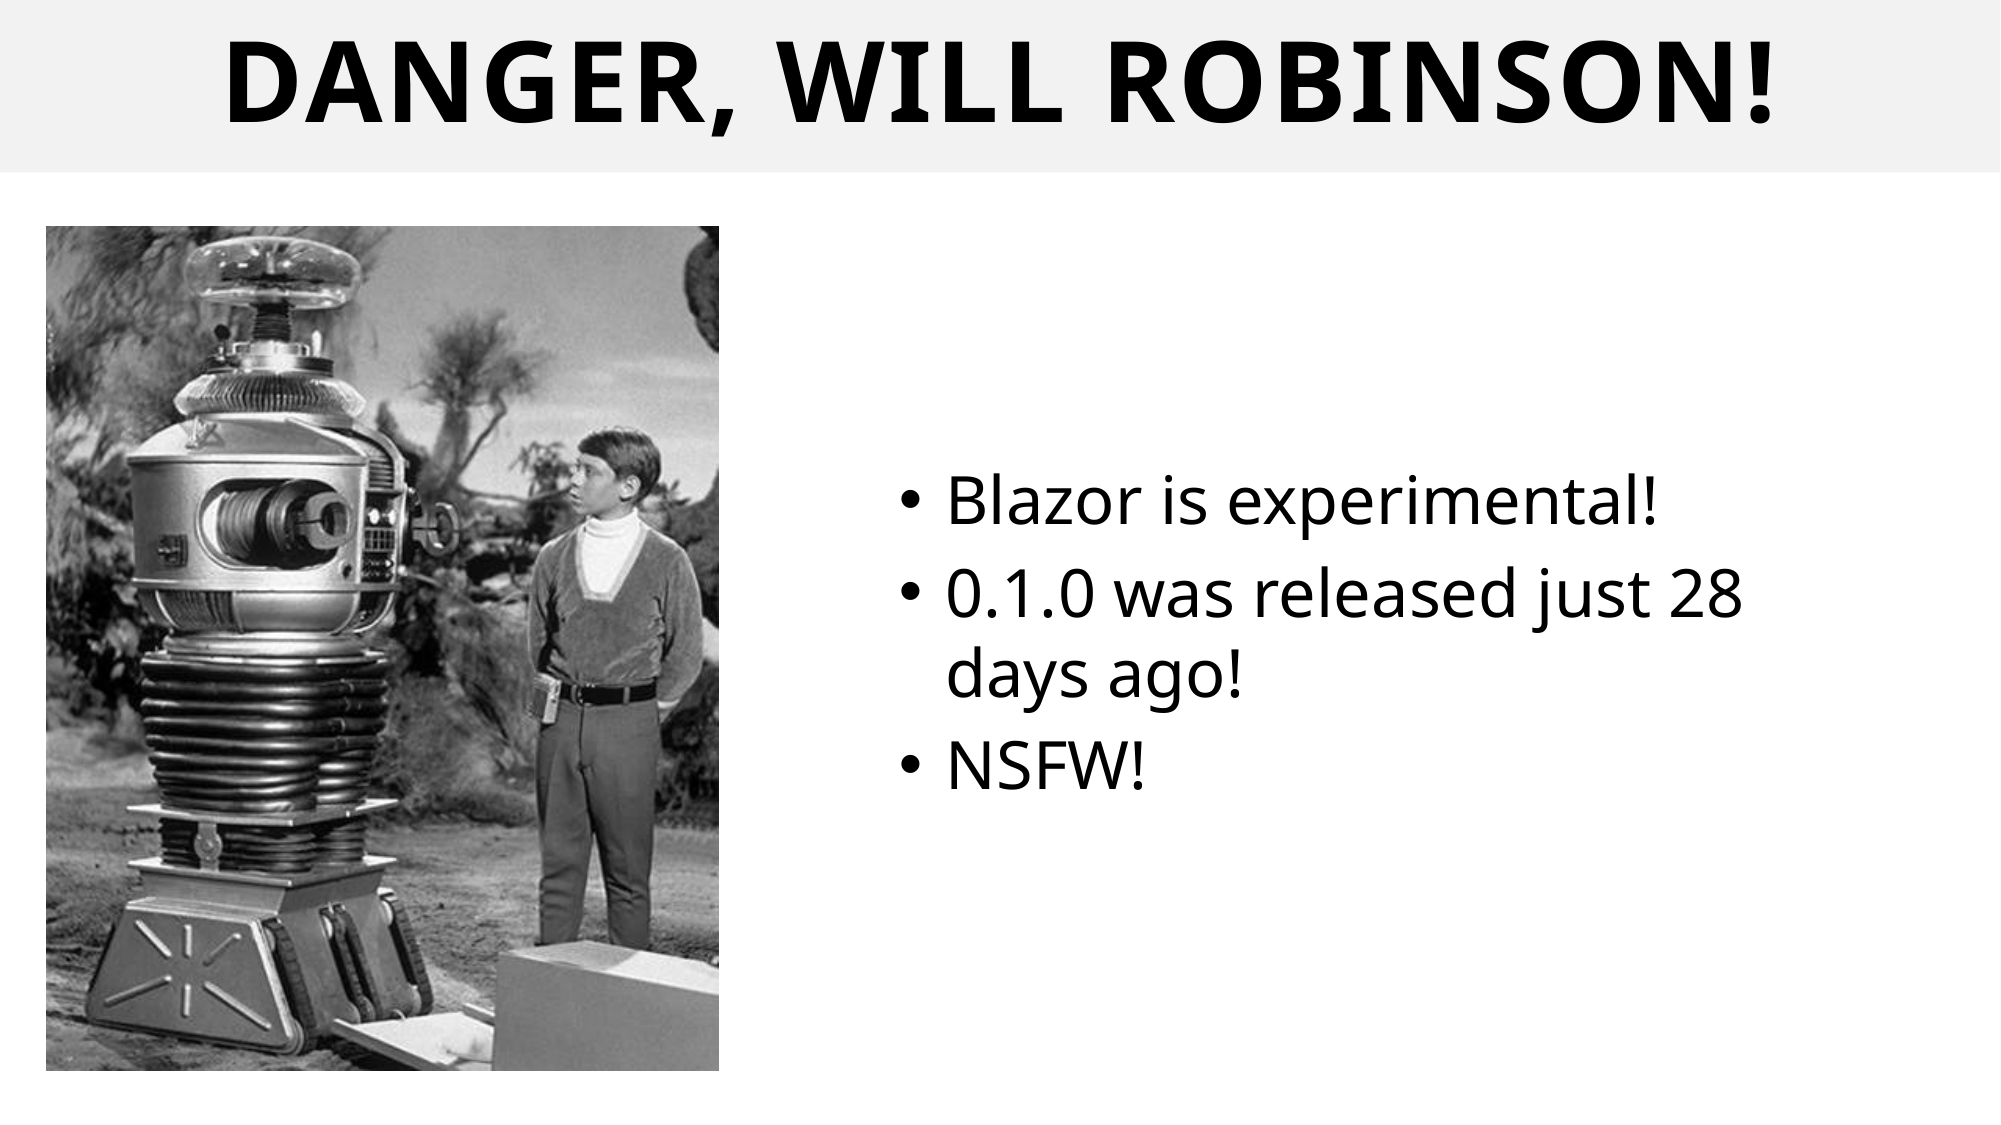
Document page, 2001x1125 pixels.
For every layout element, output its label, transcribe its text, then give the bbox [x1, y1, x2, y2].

text_box Blazor is experimental! 0.1.0 was released just 28 days ago! NSFW! [719, 383, 2000, 879]
title DANGER, WILL ROBINSON! [0, 0, 2000, 173]
picture [46, 226, 719, 1071]
